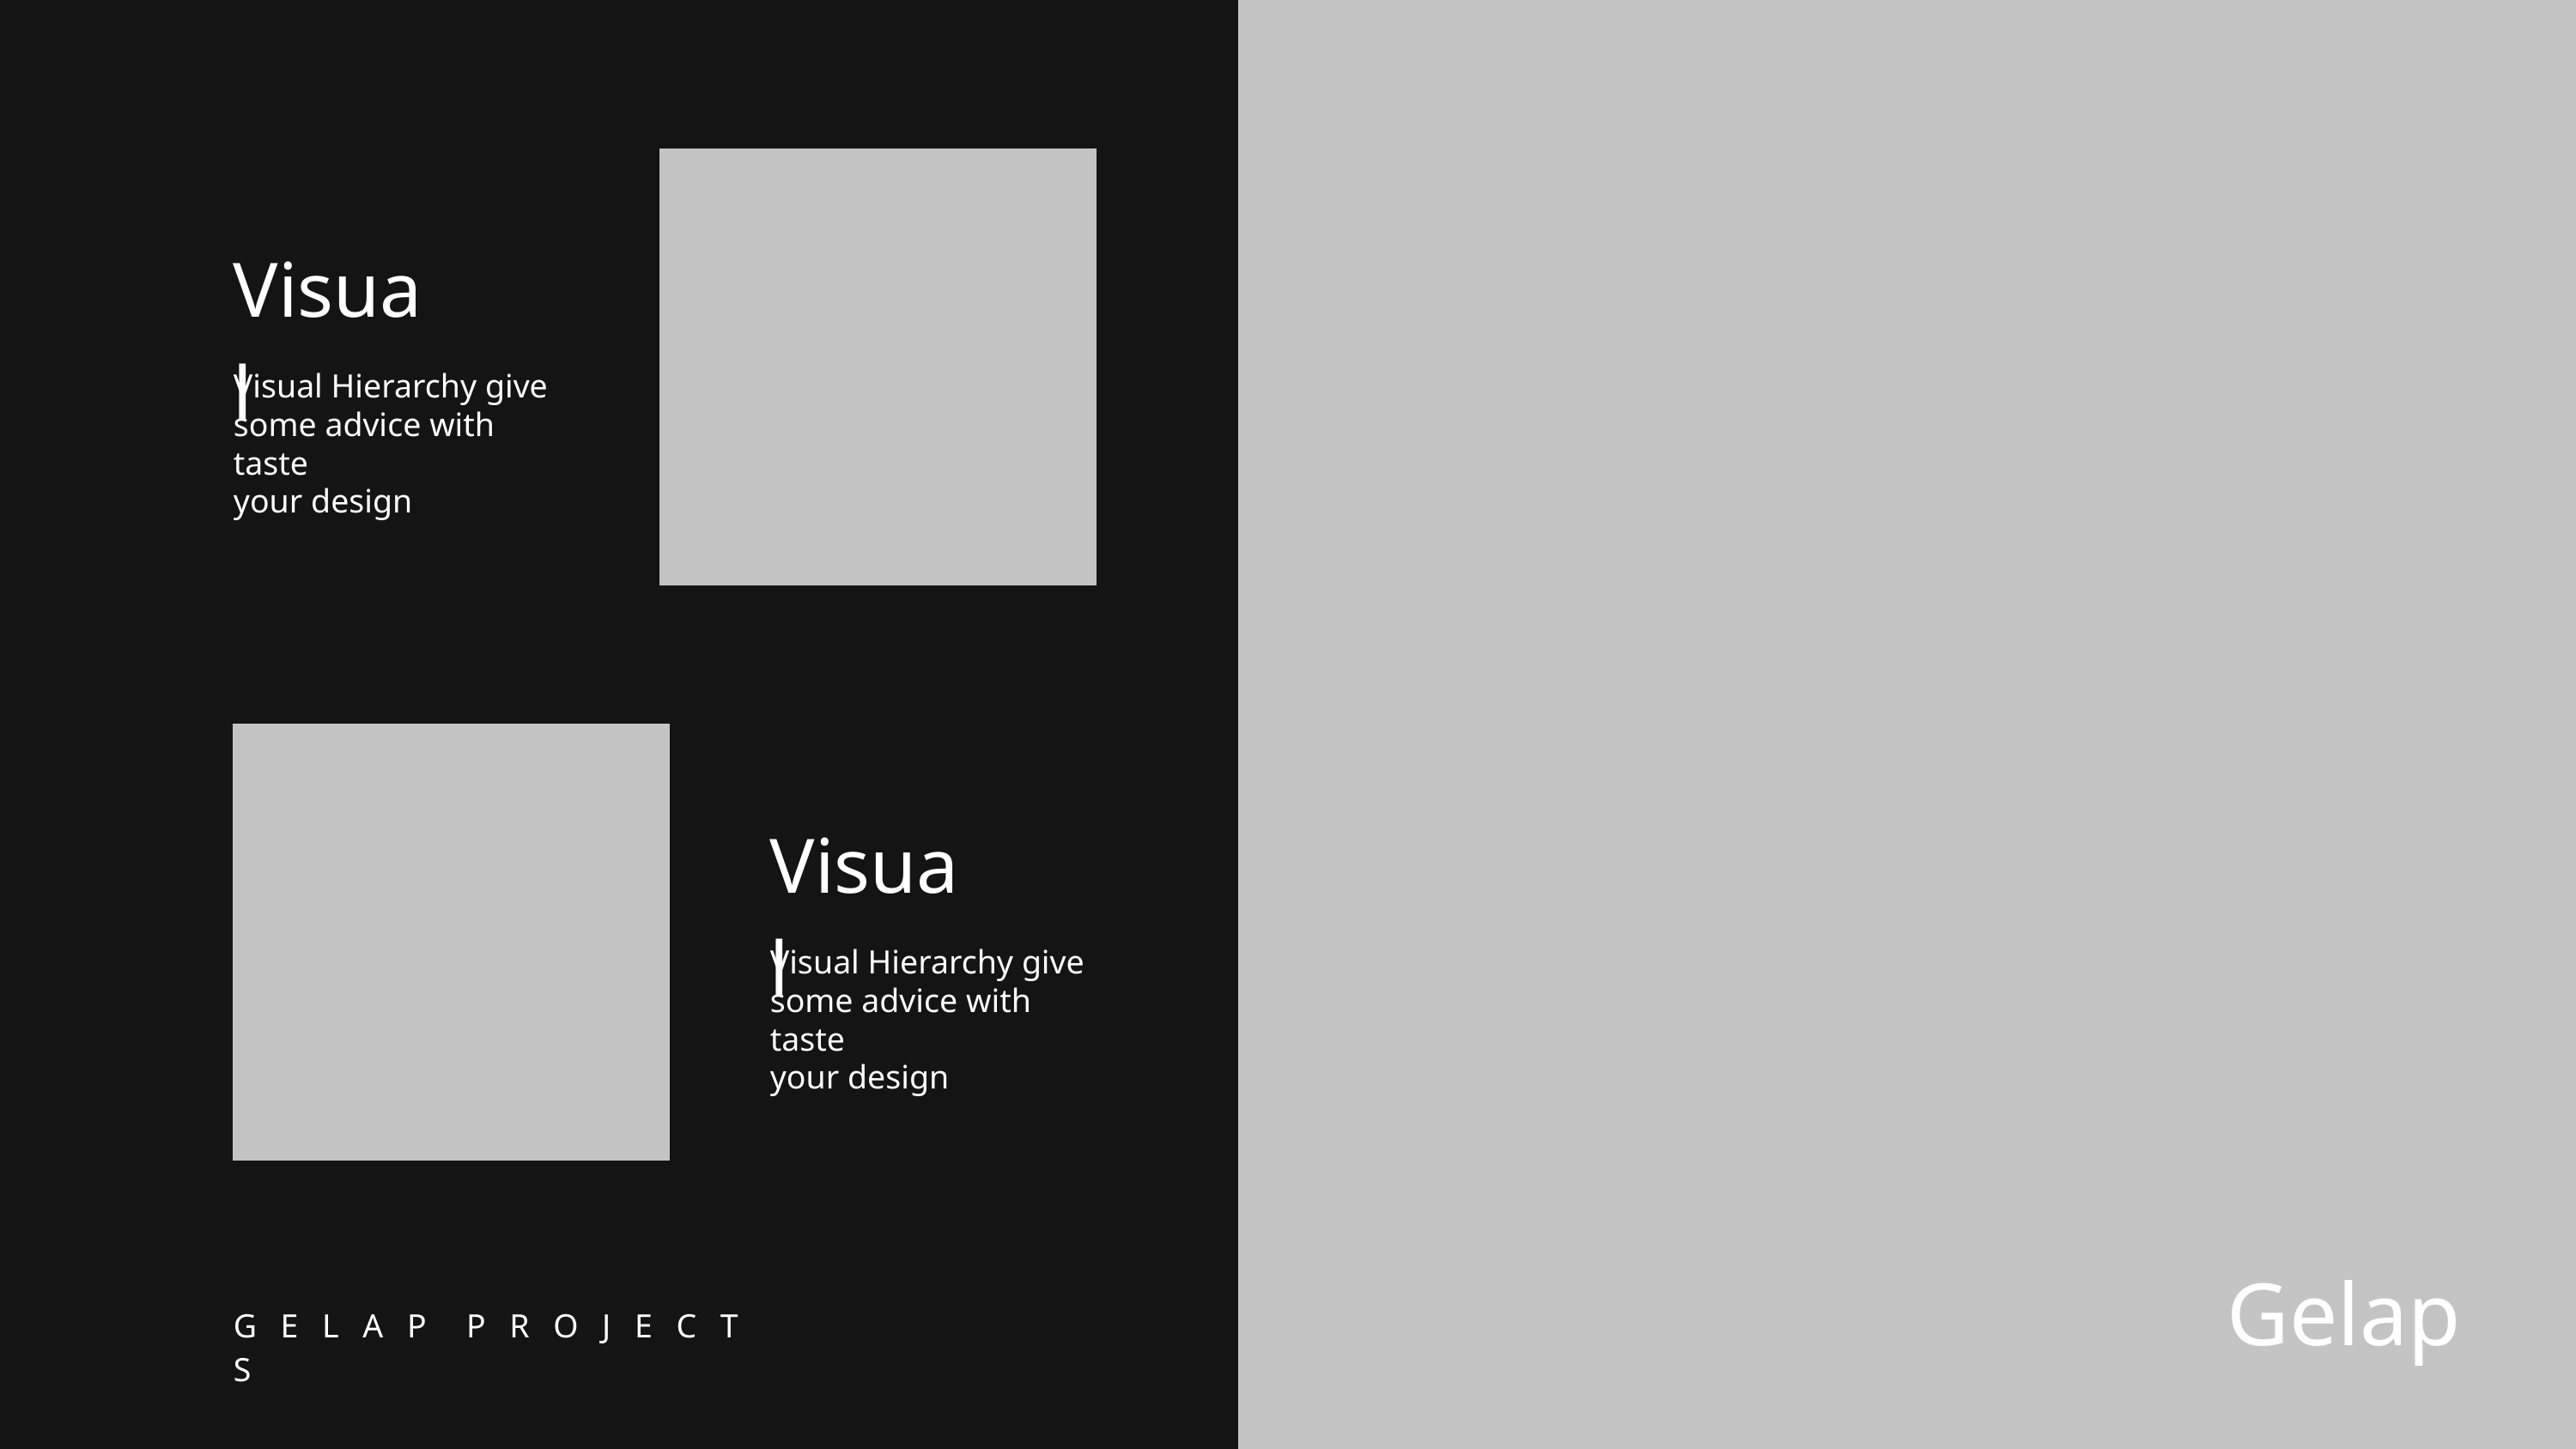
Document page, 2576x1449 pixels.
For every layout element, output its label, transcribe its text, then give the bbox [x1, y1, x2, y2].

picture [659, 149, 1097, 585]
picture [1238, 0, 2576, 1449]
text_box Visual Hierarchy give some advice with taste your design [233, 366, 560, 479]
text_box Visual Hierarchy give some advice with taste your design [769, 941, 1097, 1055]
text_box Visual [233, 229, 434, 333]
picture [233, 724, 670, 1161]
text_box Visual [769, 804, 970, 908]
text_box G E L A P P R O J E C T S [233, 1300, 761, 1344]
